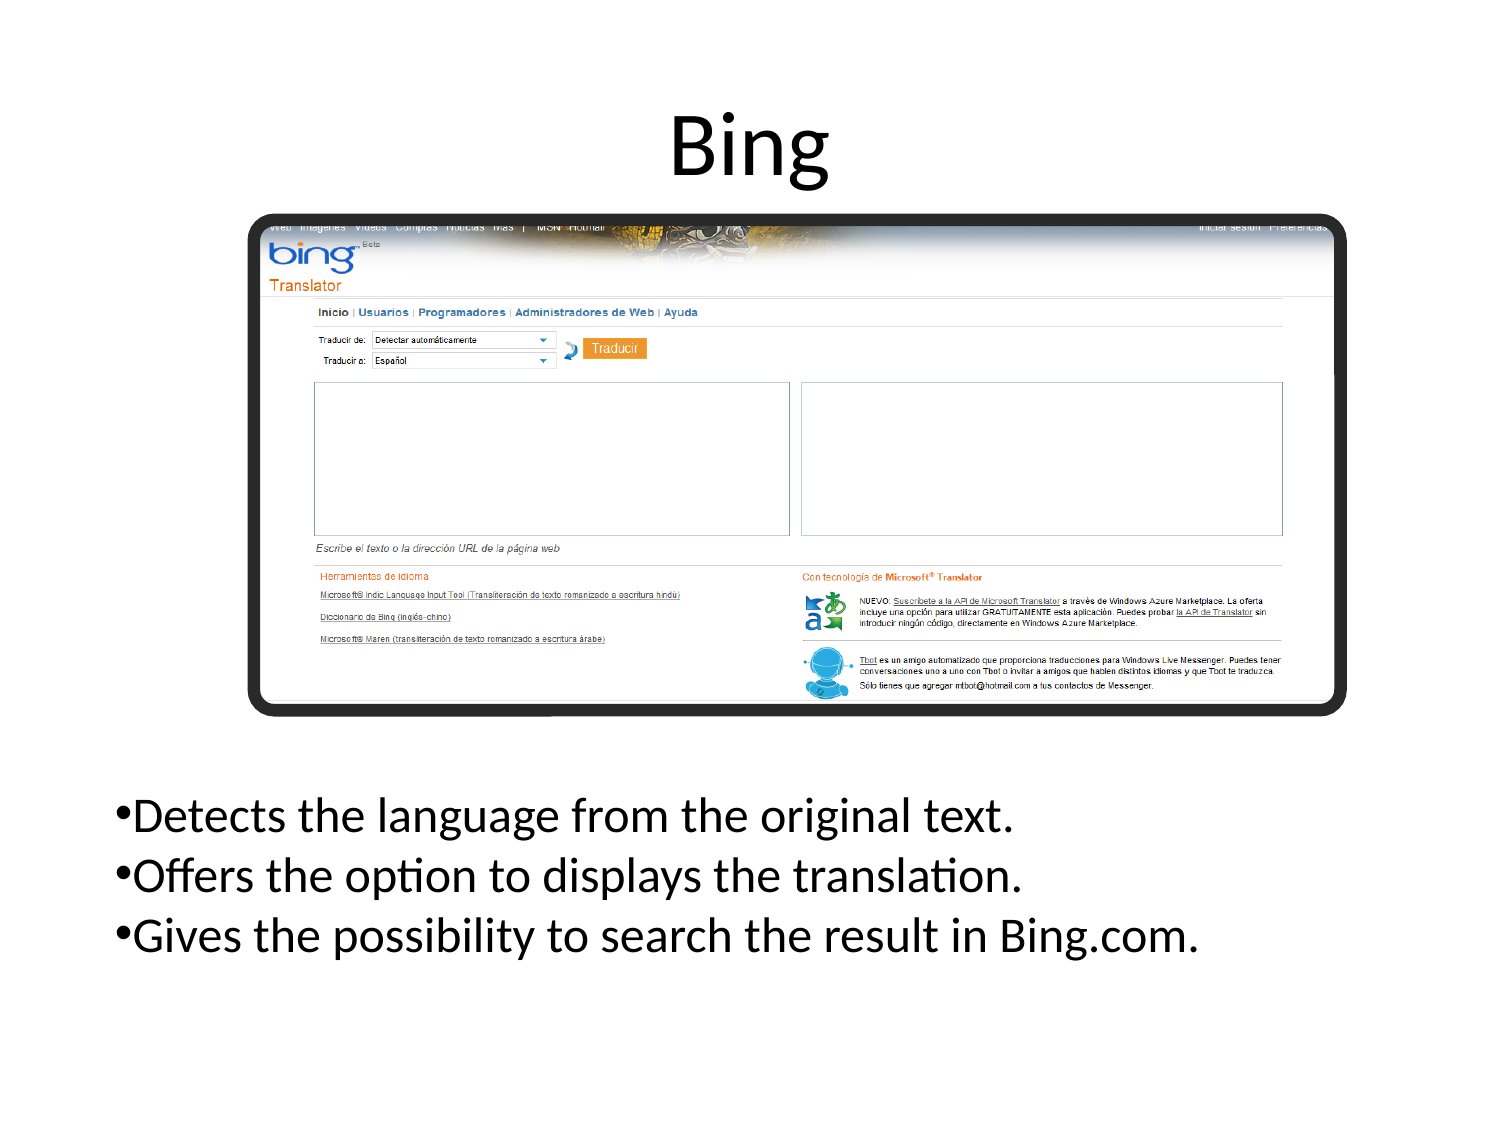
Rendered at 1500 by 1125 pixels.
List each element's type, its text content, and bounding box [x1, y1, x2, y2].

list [253, 219, 1341, 711]
text_box Detects the language from the original text. Offers the option to displays the translation. Gives the possibility to search the result in Bing.com. [100, 775, 1365, 970]
title Bing [75, 45, 1425, 233]
